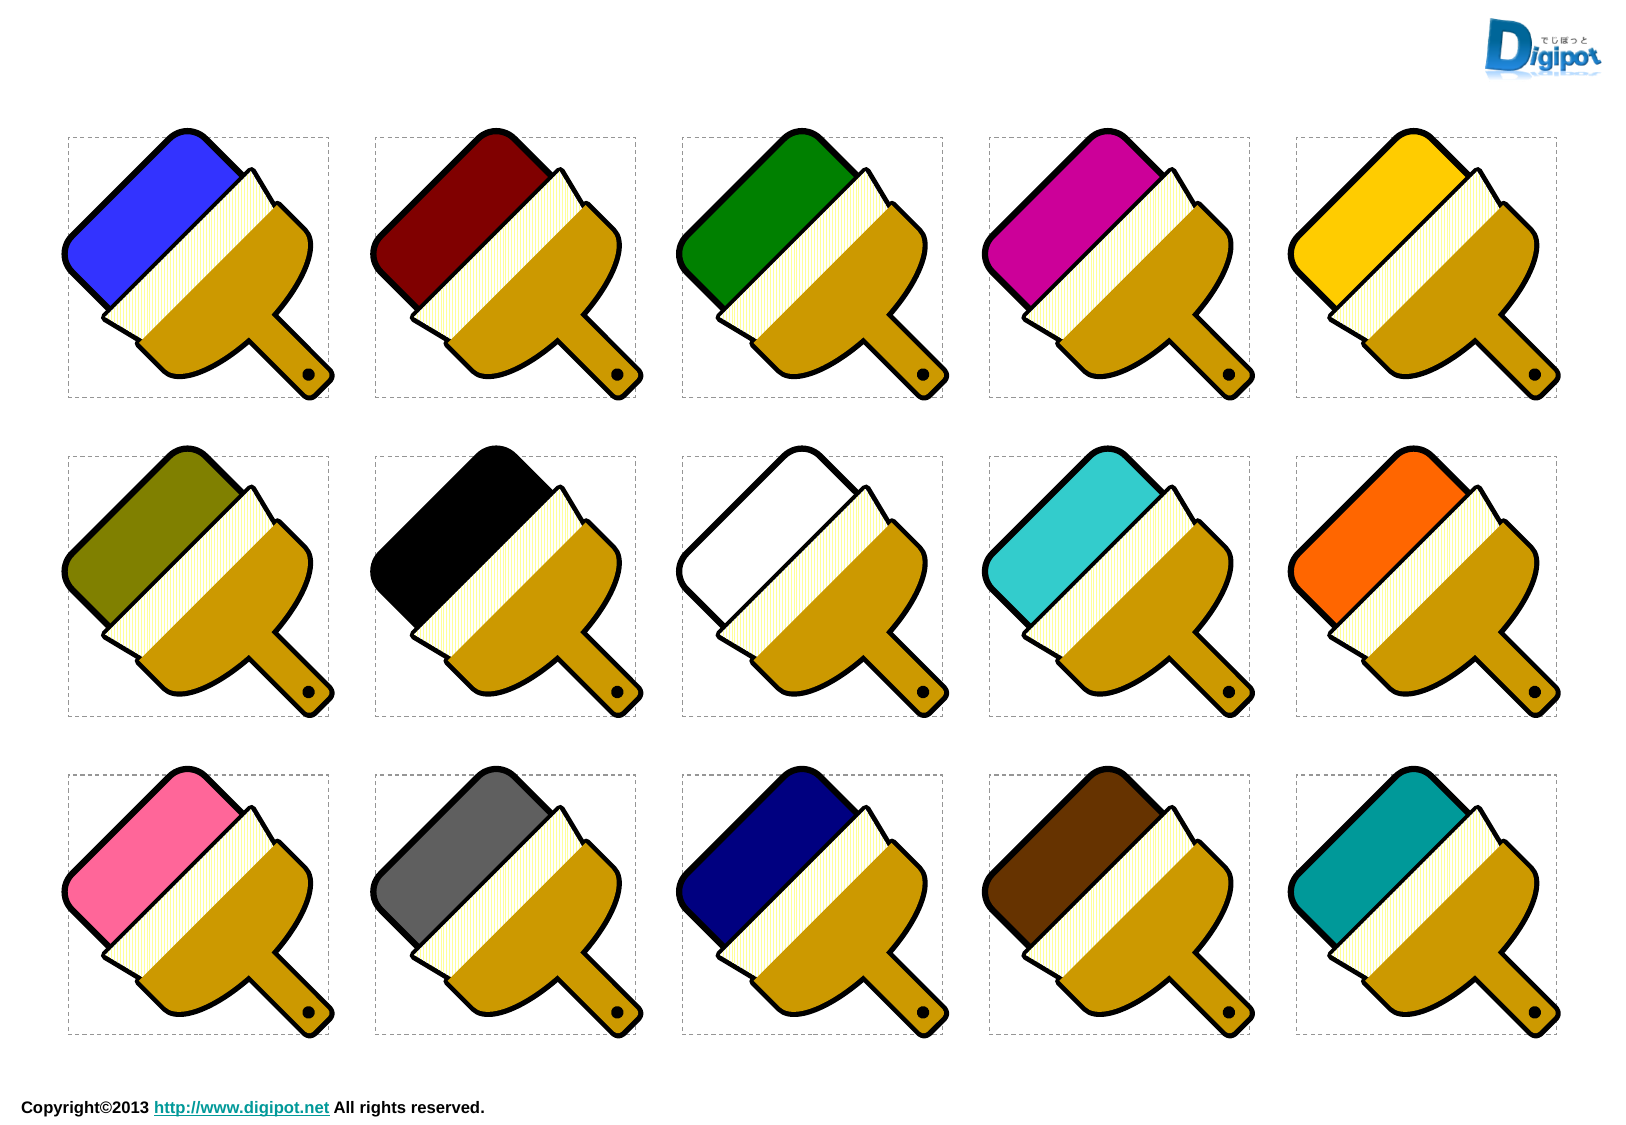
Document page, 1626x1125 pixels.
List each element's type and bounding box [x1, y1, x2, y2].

text_box [1290, 768, 1468, 946]
text_box [1066, 852, 1274, 1055]
text_box [454, 531, 662, 735]
text_box [373, 768, 550, 946]
text_box [373, 131, 550, 308]
text_box [64, 768, 242, 946]
text_box [984, 448, 1162, 626]
text_box [64, 131, 241, 308]
text_box [760, 214, 968, 417]
text_box [454, 852, 662, 1055]
text_box [679, 448, 856, 625]
text_box [760, 531, 968, 735]
text_box [679, 131, 856, 308]
text_box [1372, 852, 1580, 1055]
text_box [1372, 531, 1580, 735]
text_box [1372, 214, 1580, 417]
text_box [146, 852, 353, 1055]
text_box [984, 131, 1162, 308]
picture [1485, 18, 1602, 82]
text_box [1290, 131, 1468, 308]
text_box [760, 852, 968, 1055]
text_box [373, 448, 550, 625]
text_box [454, 214, 662, 417]
text_box [679, 768, 856, 946]
text_box [984, 768, 1162, 946]
text_box [64, 448, 241, 625]
text_box [146, 531, 353, 735]
text_box [1290, 448, 1468, 626]
text_box [1066, 531, 1274, 735]
text_box [1066, 214, 1274, 417]
text_box [146, 214, 353, 417]
